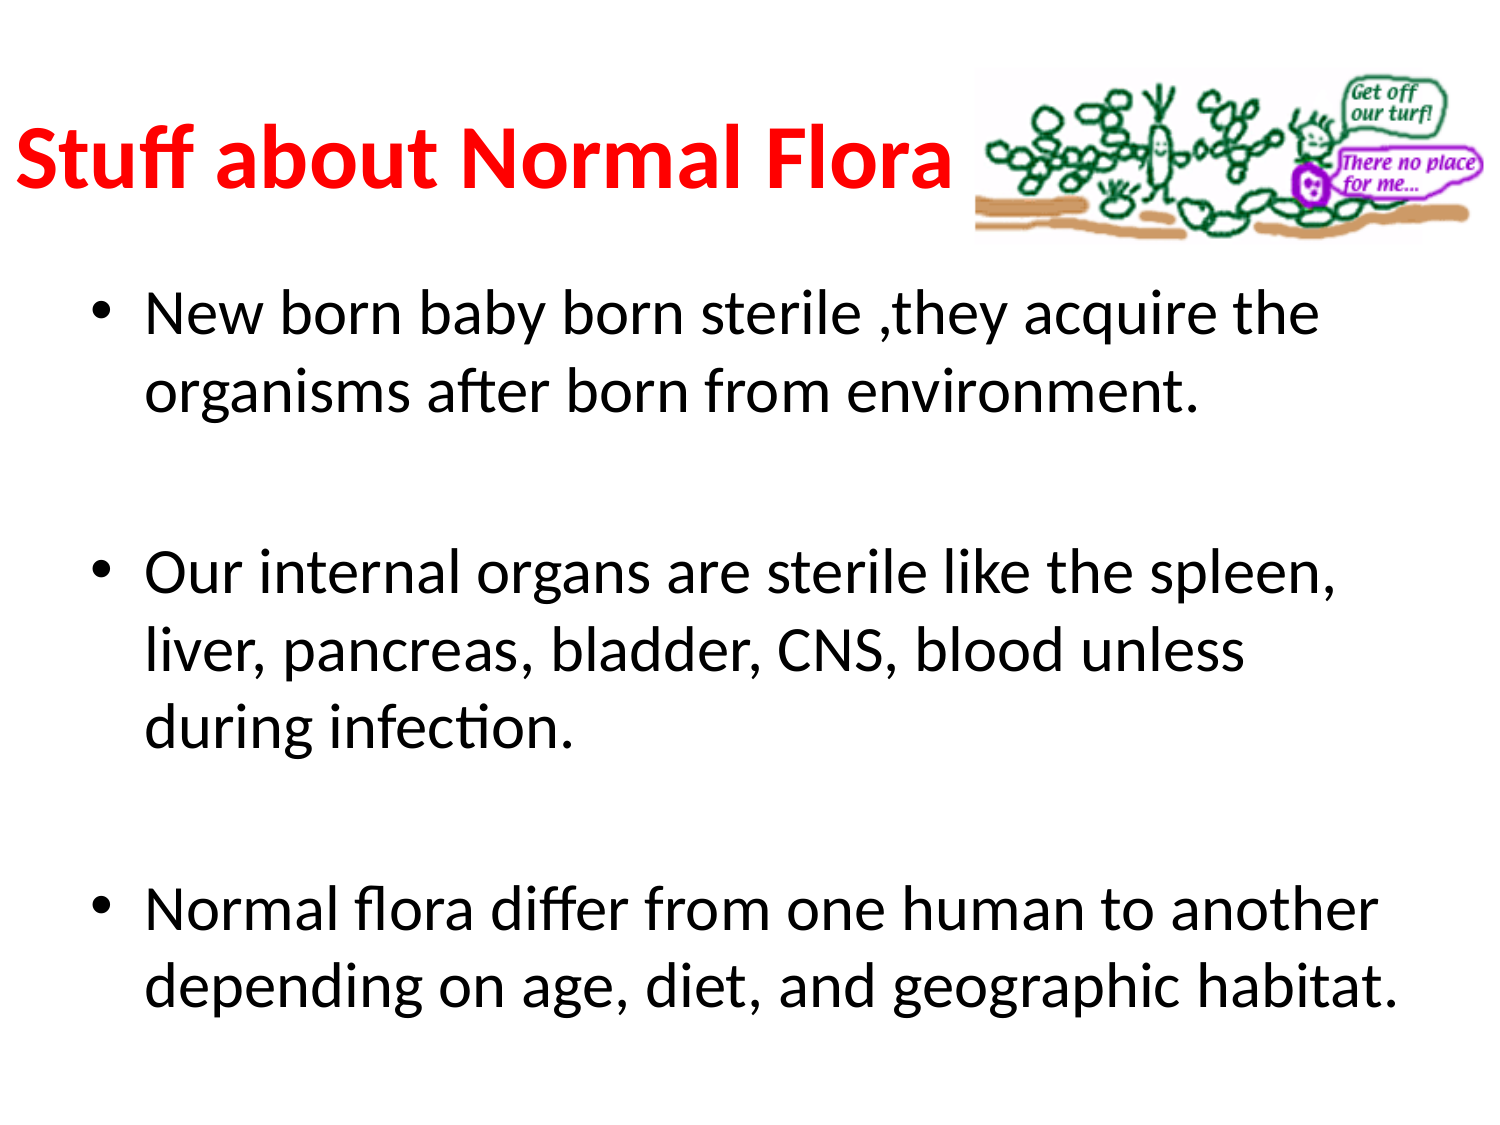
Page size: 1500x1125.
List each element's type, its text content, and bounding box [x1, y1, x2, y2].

picture [956, 58, 1500, 265]
title Stuff about Normal Flora [0, 58, 954, 247]
list New born baby born sterile ,they acquire the organisms after born from environment. Our internal organs are sterile like the spleen, liver, pancreas, bladder, CNS, blood unless during infection. Normal flora differ from one human to another depending on age, diet, and geographic habitat. [75, 262, 1425, 1090]
